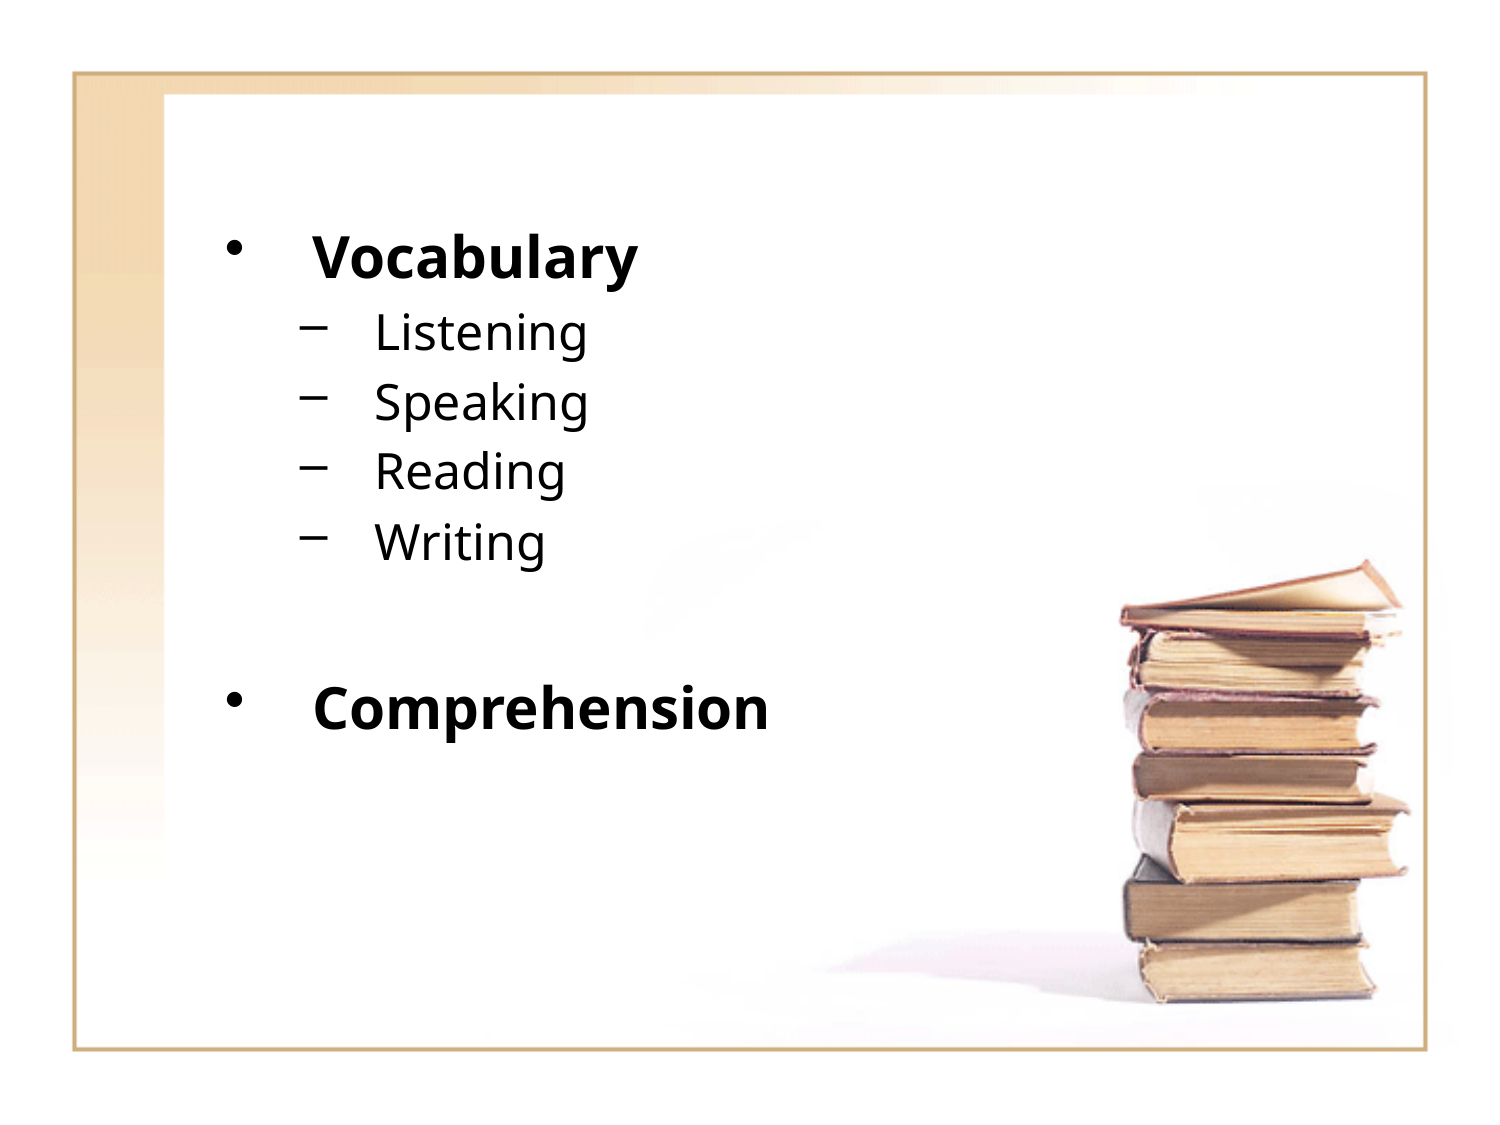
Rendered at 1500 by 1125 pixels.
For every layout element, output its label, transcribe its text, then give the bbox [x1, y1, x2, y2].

list Vocabulary Listening Speaking Reading Writing Comprehension [209, 212, 1073, 1006]
picture [0, 0, 1500, 1125]
